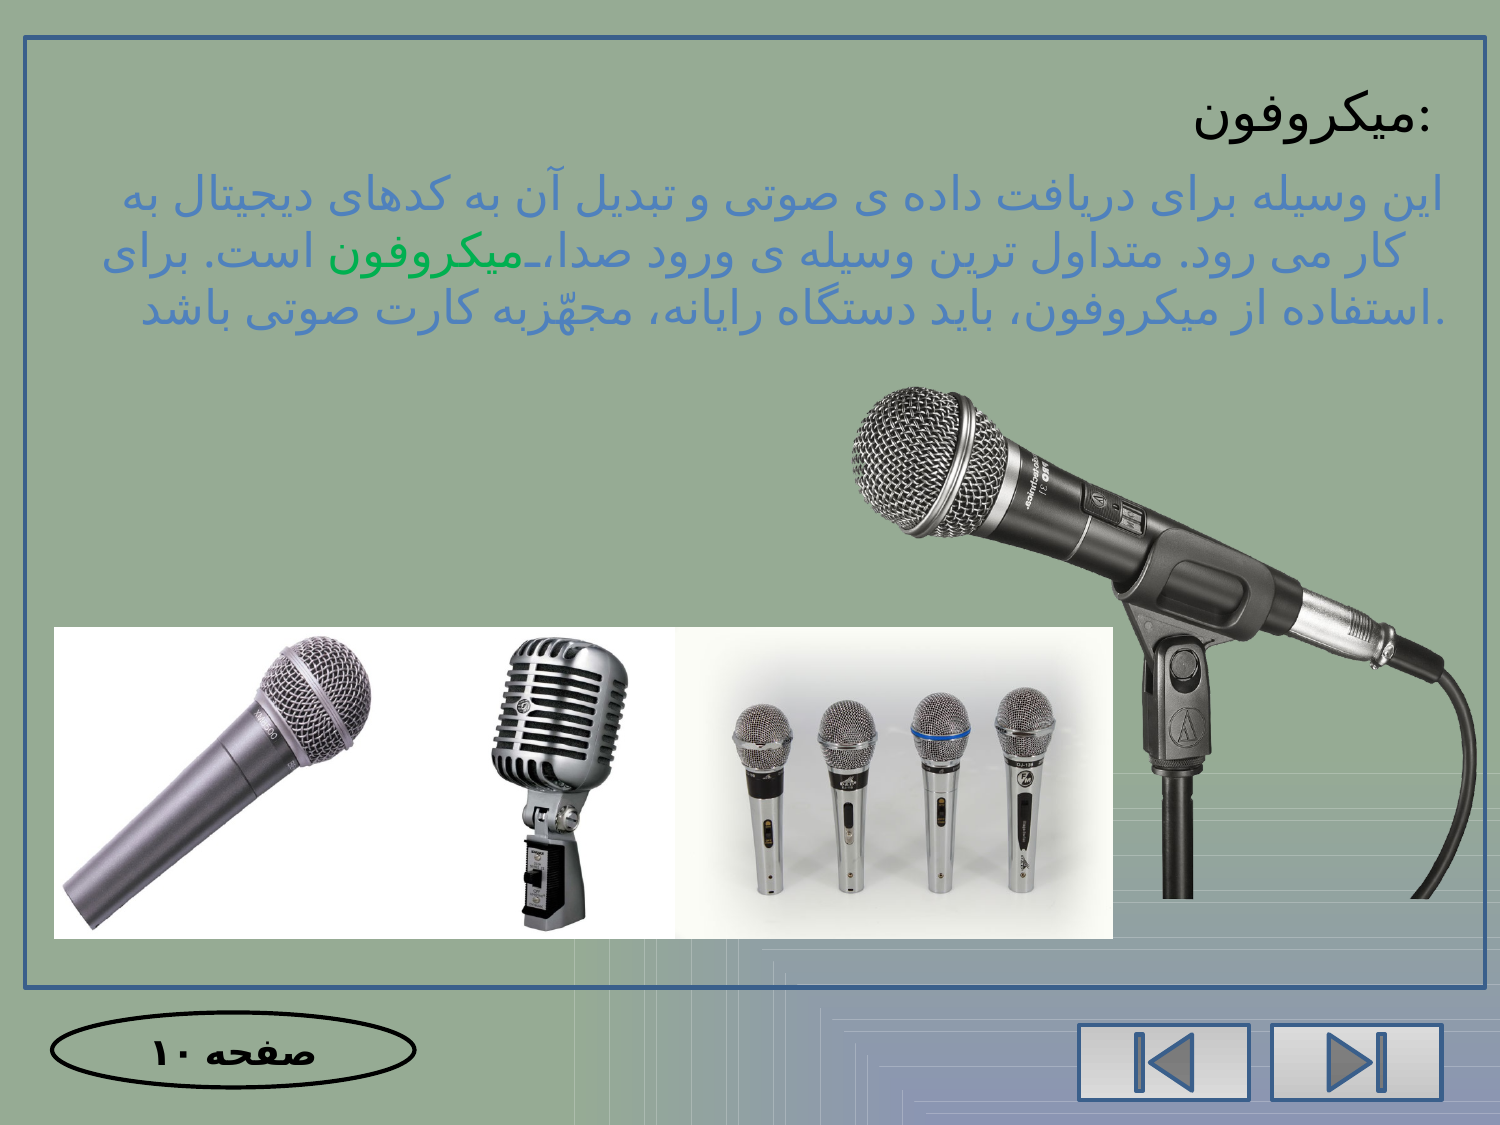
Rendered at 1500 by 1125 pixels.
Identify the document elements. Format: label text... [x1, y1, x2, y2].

text_box میکروفون: [1169, 62, 1456, 146]
picture [54, 312, 1477, 974]
text_box این وسیله برای دریافت داده ی صوتی و تبدیل آن به کدهای دیجیتال به کار می رود. متداول ترین وسیله ی ورود صدا،میکروفون است. برای استفاده از میکروفون، باید دستگاه رایانه، مجهّزبه کارت صوتی باشد. [52, 146, 1462, 350]
text_box [1077, 1023, 1251, 1102]
text_box [1270, 1023, 1444, 1102]
text_box صفحه ۱۰ [49, 1010, 417, 1090]
text_box [23, 35, 1487, 990]
